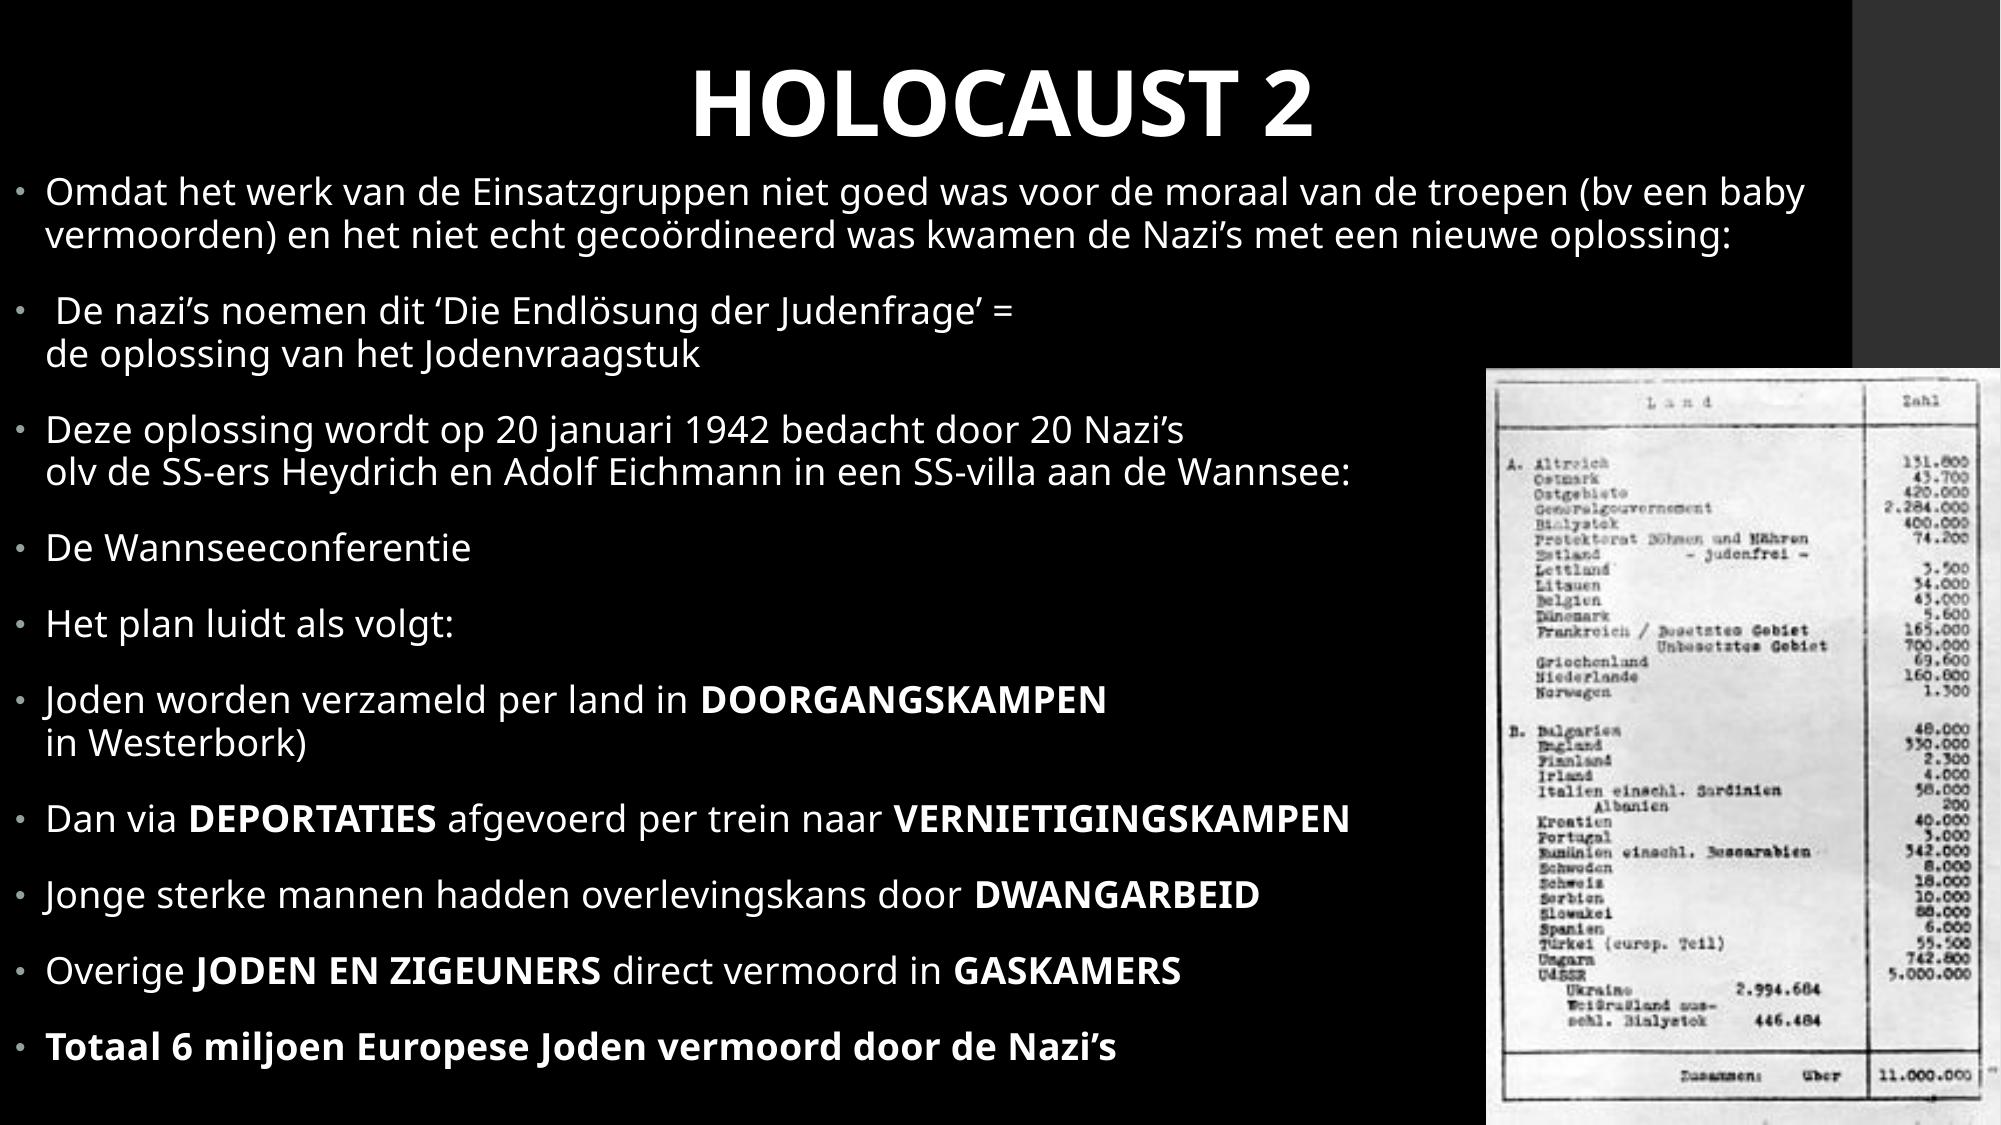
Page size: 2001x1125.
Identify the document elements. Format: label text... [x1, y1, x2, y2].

title HOLOCAUST 2 [206, 0, 1797, 163]
picture [1486, 368, 2000, 1125]
list Omdat het werk van de Einsatzgruppen niet goed was voor de moraal van de troepen (bv een baby vermoorden) en het niet echt gecoördineerd was kwamen de Nazi’s met een nieuwe oplossing: De nazi’s noemen dit ‘Die Endlösung der Judenfrage’ = de oplossing van het Jodenvraagstuk Deze oplossing wordt op 20 januari 1942 bedacht door 20 Nazi’s olv de SS-ers Heydrich en Adolf Eichmann in een SS-villa aan de Wannsee: De Wannseeconferentie Het plan luidt als volgt: Joden worden verzameld per land in DOORGANGSKAMPEN (in NL in Westerbork) Dan via DEPORTATIES afgevoerd per trein naar VERNIETIGINGSKAMPEN Jonge sterke mannen hadden overlevingskans door DWANGARBEID Overige JODEN EN ZIGEUNERS direct vermoord in GASKAMERS Totaal 6 miljoen Europese Joden vermoord door de Nazi’s [0, 163, 2000, 1125]
